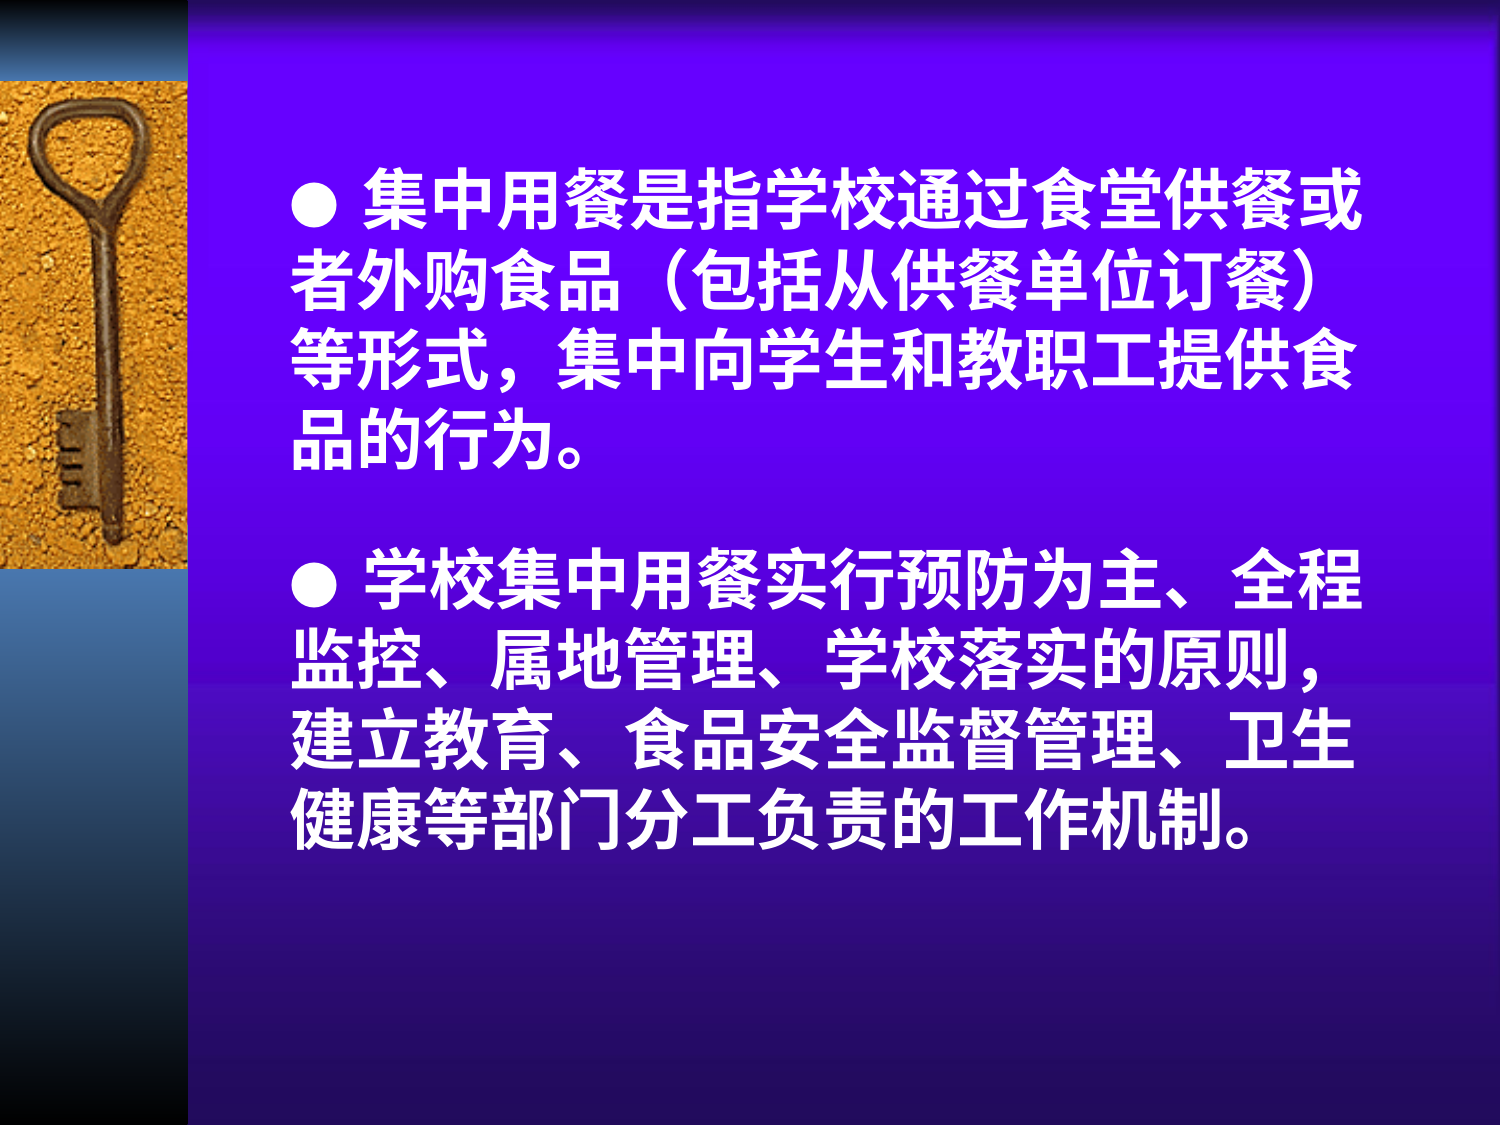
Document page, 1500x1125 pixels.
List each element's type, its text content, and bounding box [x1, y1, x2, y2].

picture [0, 0, 1500, 1125]
text_box ● 集中用餐是指学校通过食堂供餐或者外购食品（包括从供餐单位订餐）等形式，集中向学生和教职工提供食品的行为。 ● 学校集中用餐实行预防为主、全程监控、属地管理、学校落实的原则，建立教育、食品安全监督管理、卫生健康等部门分工负责的工作机制。 [275, 31, 1436, 1106]
